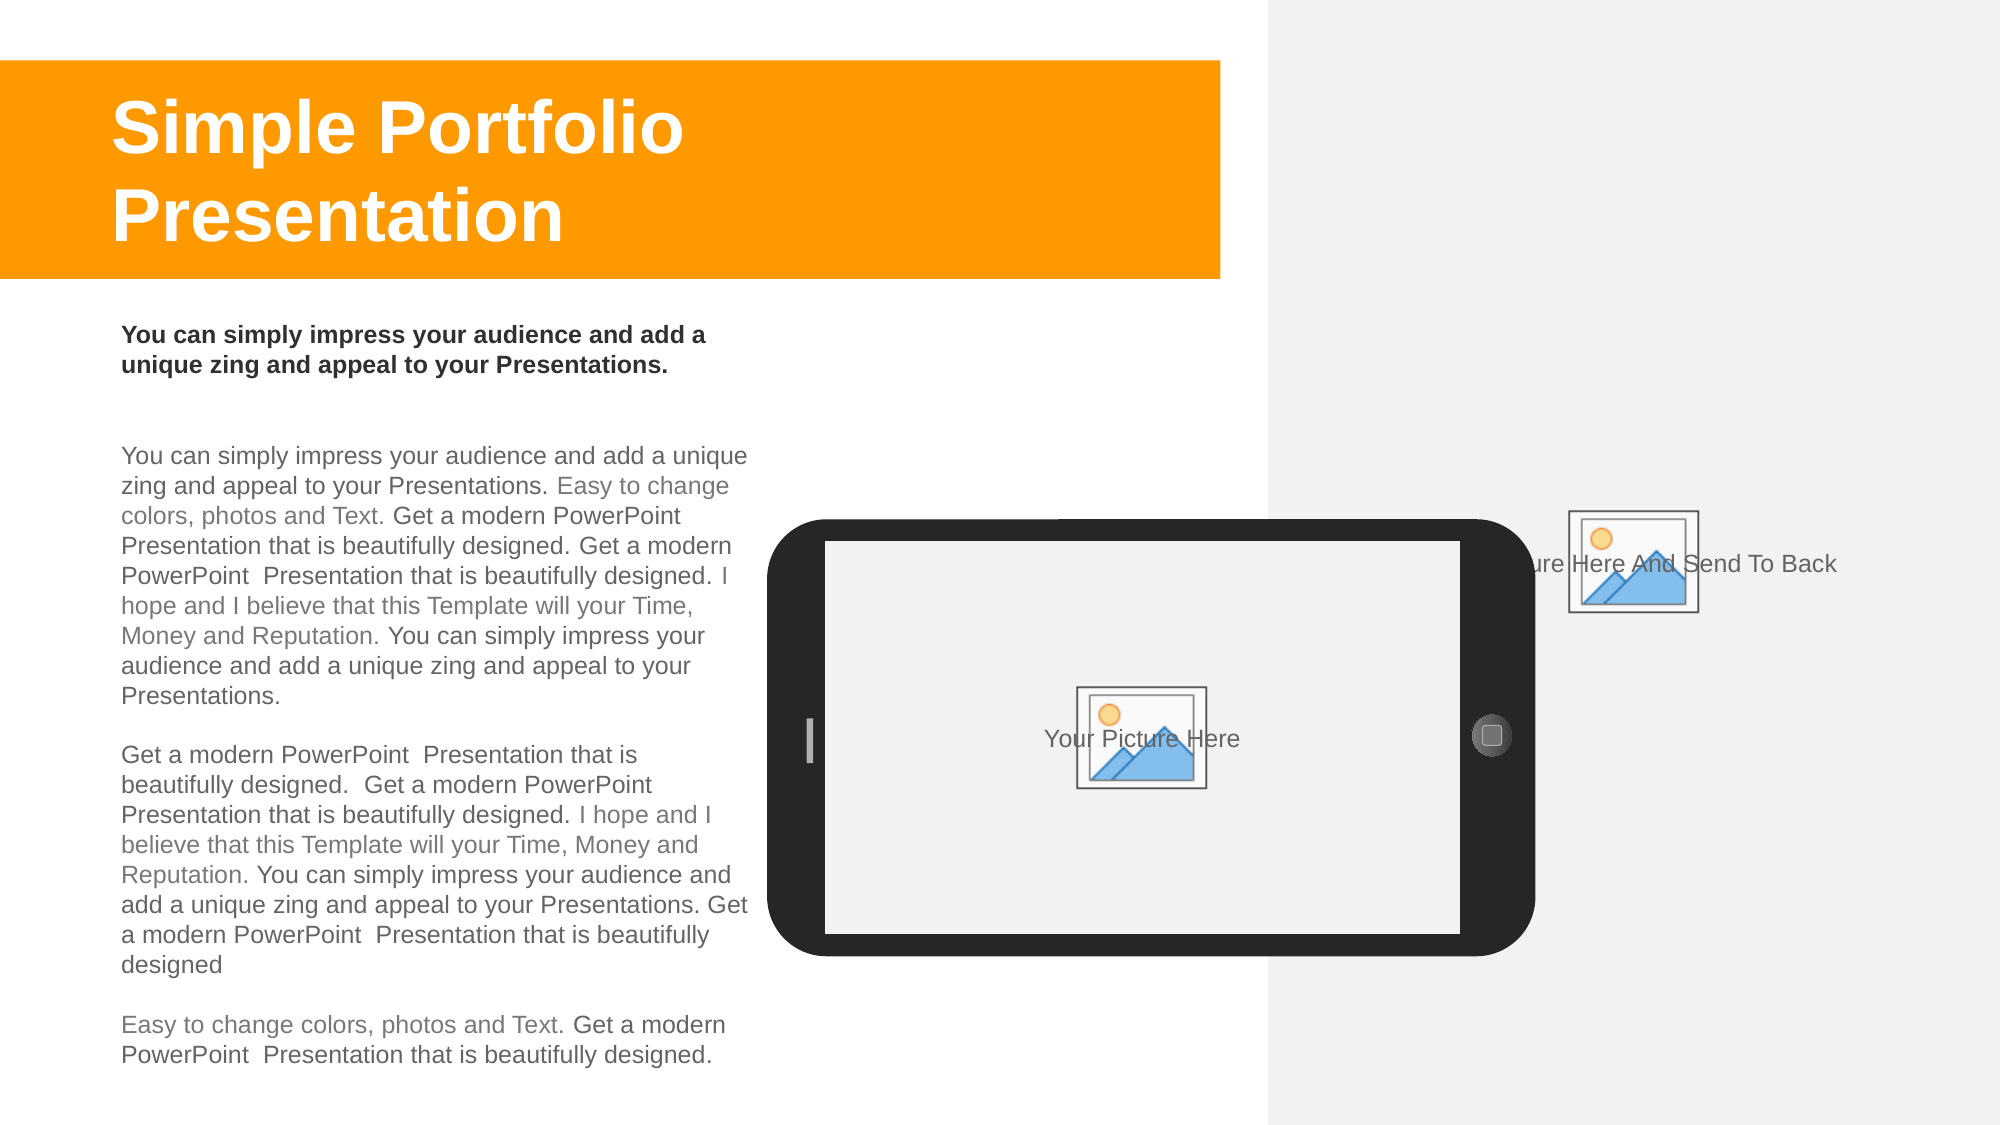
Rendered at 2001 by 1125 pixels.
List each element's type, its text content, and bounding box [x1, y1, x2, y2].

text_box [932, 353, 1370, 541]
text_box Simple Portfolio Presentation [96, 66, 800, 286]
text_box You can simply impress your audience and add a unique zing and appeal to your Presentations. [106, 311, 771, 387]
text_box You can simply impress your audience and add a unique zing and appeal to your Presentations. Easy to change colors, photos and Text. Get a modern PowerPoint Presentation that is beautifully designed. Get a modern PowerPoint Presentation that is beautifully designed. I hope and I believe that this Template will your Time, Money and Reputation. You can simply impress your audience and add a unique zing and appeal to your Presentations. Get a modern PowerPoint Presentation that is beautifully designed. Get a modern PowerPoint Presentation that is beautifully designed. I hope and I believe that this Template will your Time, Money and Reputation. You can simply impress your audience and add a unique zing and appeal to your Presentations. Get a modern PowerPoint Presentation that is beautifully designed Easy to change colors, photos and Text. Get a modern PowerPoint Presentation that is beautifully designed. [106, 432, 771, 1076]
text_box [932, 935, 1370, 1122]
picture [824, 0, 2000, 1125]
text_box [249, 59, 1166, 280]
